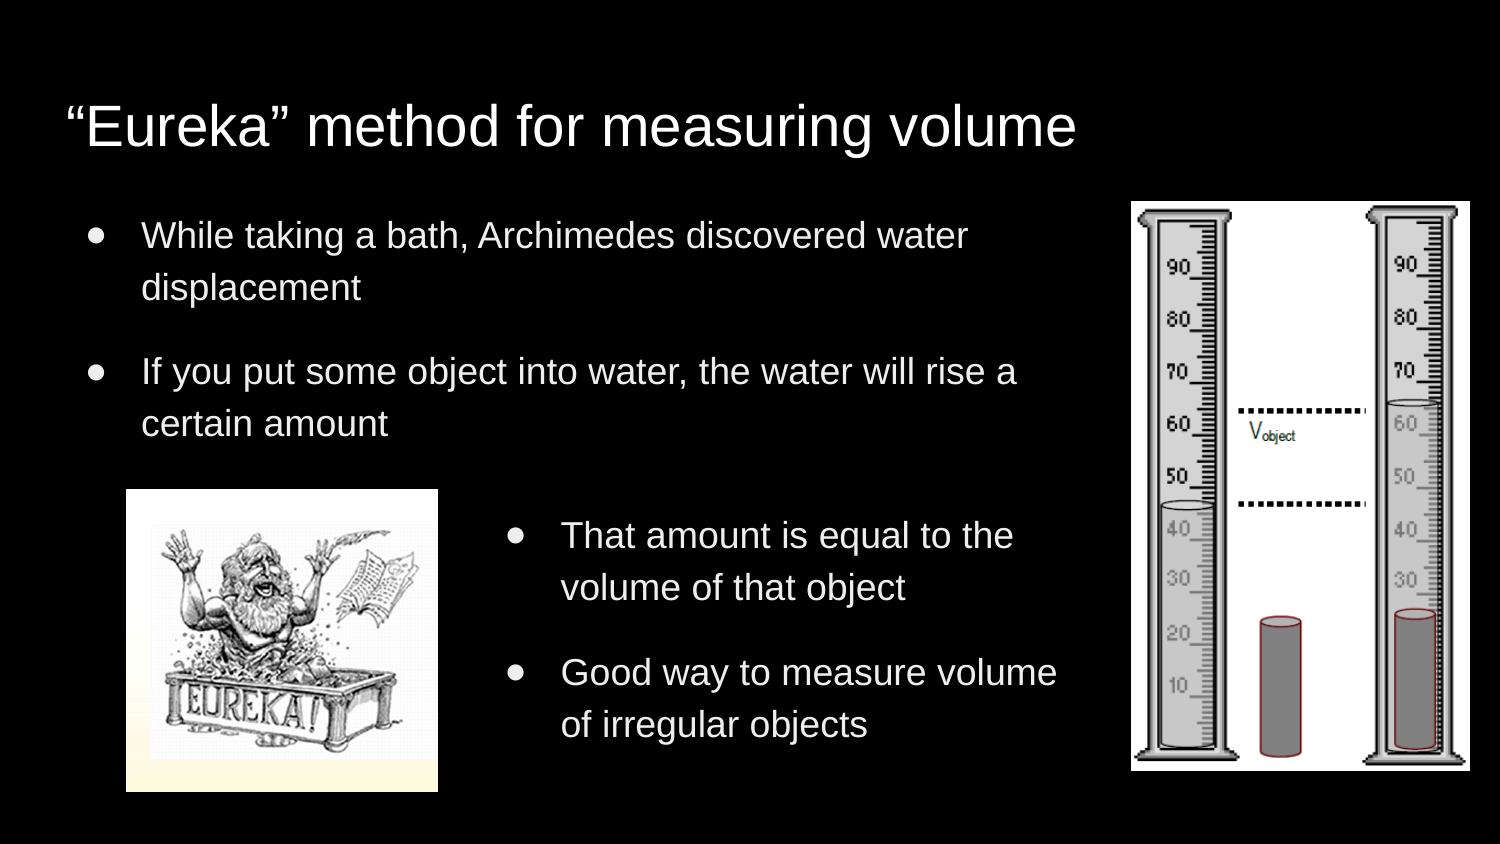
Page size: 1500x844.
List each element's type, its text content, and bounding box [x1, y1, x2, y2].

text_box That amount is equal to the volume of that object Good way to measure volume of irregular objects [470, 489, 1099, 716]
list While taking a bath, Archimedes discovered water displacement If you put some object into water, the water will rise a certain amount [51, 189, 1089, 468]
picture [126, 489, 439, 792]
title “Eureka” method for measuring volume [51, 72, 1449, 167]
picture [1131, 200, 1471, 771]
